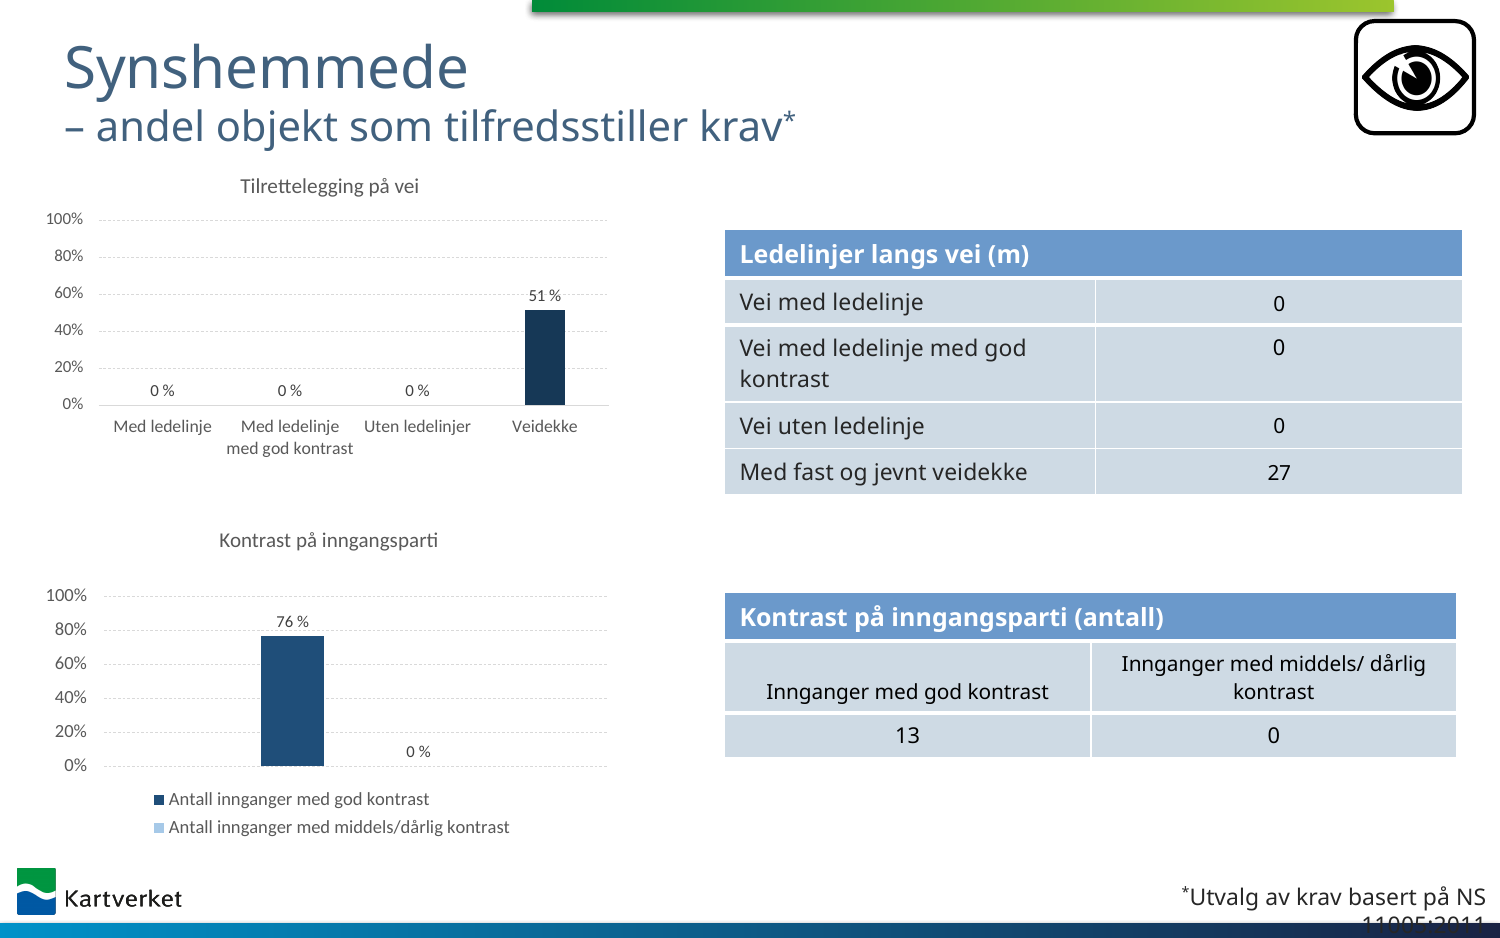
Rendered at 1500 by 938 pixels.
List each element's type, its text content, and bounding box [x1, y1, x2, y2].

picture [41, 520, 617, 846]
table_cell 0 [1096, 280, 1462, 323]
text_box Synshemmede – andel objekt som tilfredsstiller krav* [49, 24, 1431, 158]
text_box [1355, 20, 1475, 134]
table_cell Vei uten ledelinje [725, 403, 1095, 448]
table_cell Vei med ledelinje med god kontrast [725, 327, 1095, 401]
picture [41, 166, 619, 492]
table_cell 13 [725, 715, 1090, 757]
table_cell 0 [1096, 403, 1462, 448]
table_cell Med fast og jevnt veidekke [725, 449, 1095, 494]
table_cell 0 [1096, 327, 1462, 401]
table_cell Innganger med god kontrast [725, 643, 1090, 711]
table_header Ledelinjer langs vei (m) [725, 230, 1462, 276]
text_box *Utvalg av krav basert på NS 11005:2011 [1068, 873, 1500, 938]
table_cell Innganger med middels/ dårlig kontrast [1092, 643, 1456, 711]
table_cell Vei med ledelinje [725, 280, 1095, 323]
table_cell 0 [1092, 715, 1456, 757]
table_cell 27 [1096, 449, 1462, 494]
table_header Kontrast på inngangsparti (antall) [725, 593, 1456, 639]
